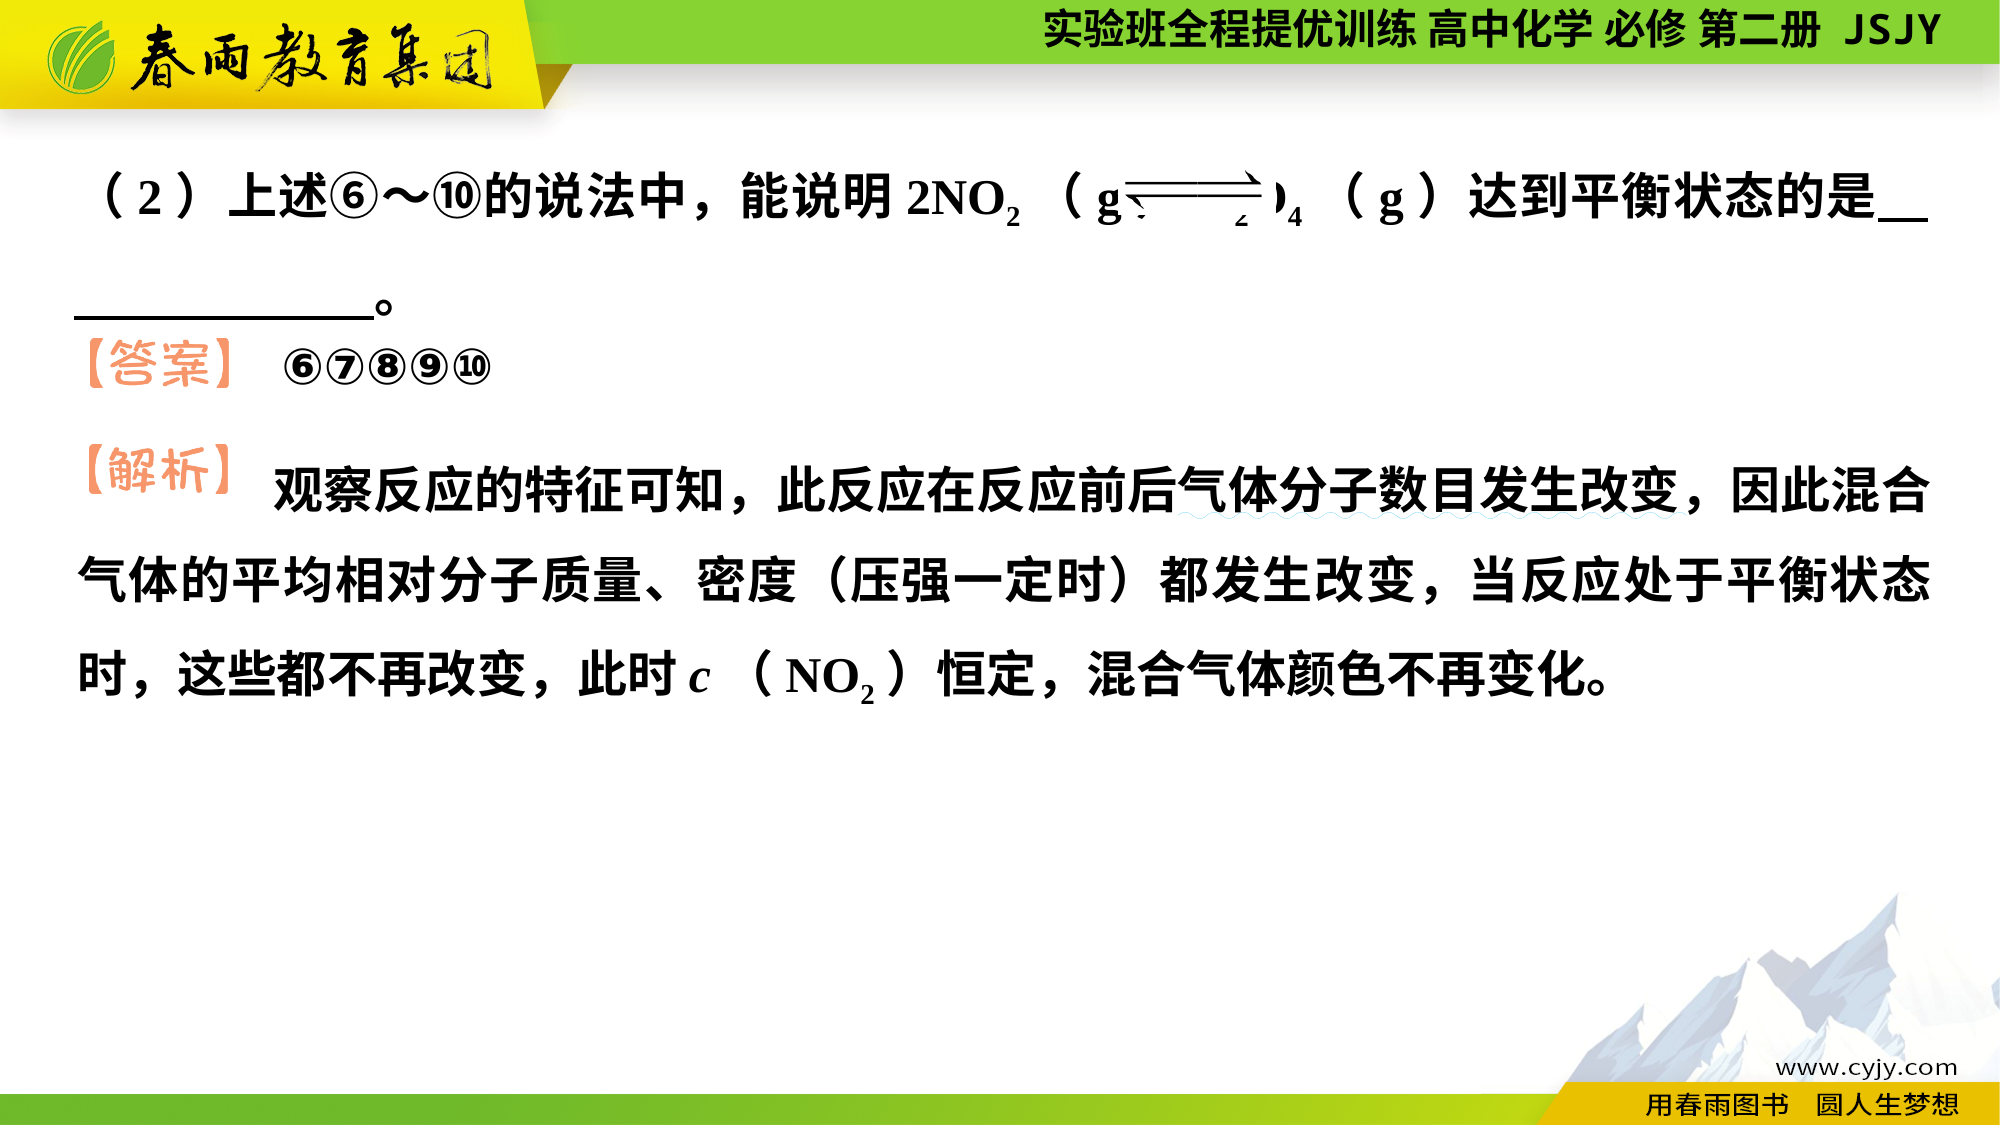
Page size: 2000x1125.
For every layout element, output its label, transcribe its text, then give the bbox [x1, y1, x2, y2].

picture [0, 0, 2000, 1125]
text_box ⑥⑦⑧⑨⑩ [266, 326, 508, 402]
text_box 观察反应的特征可知，此反应在反应前后气体分子数目发生改变，因此混合气体的平均相对分子质量、密度（压强一定时）都发生改变，当反应处于平衡状态时，这些都不再改变，此时c（NO2）恒定，混合气体颜色不再变化。 [62, 420, 1947, 719]
